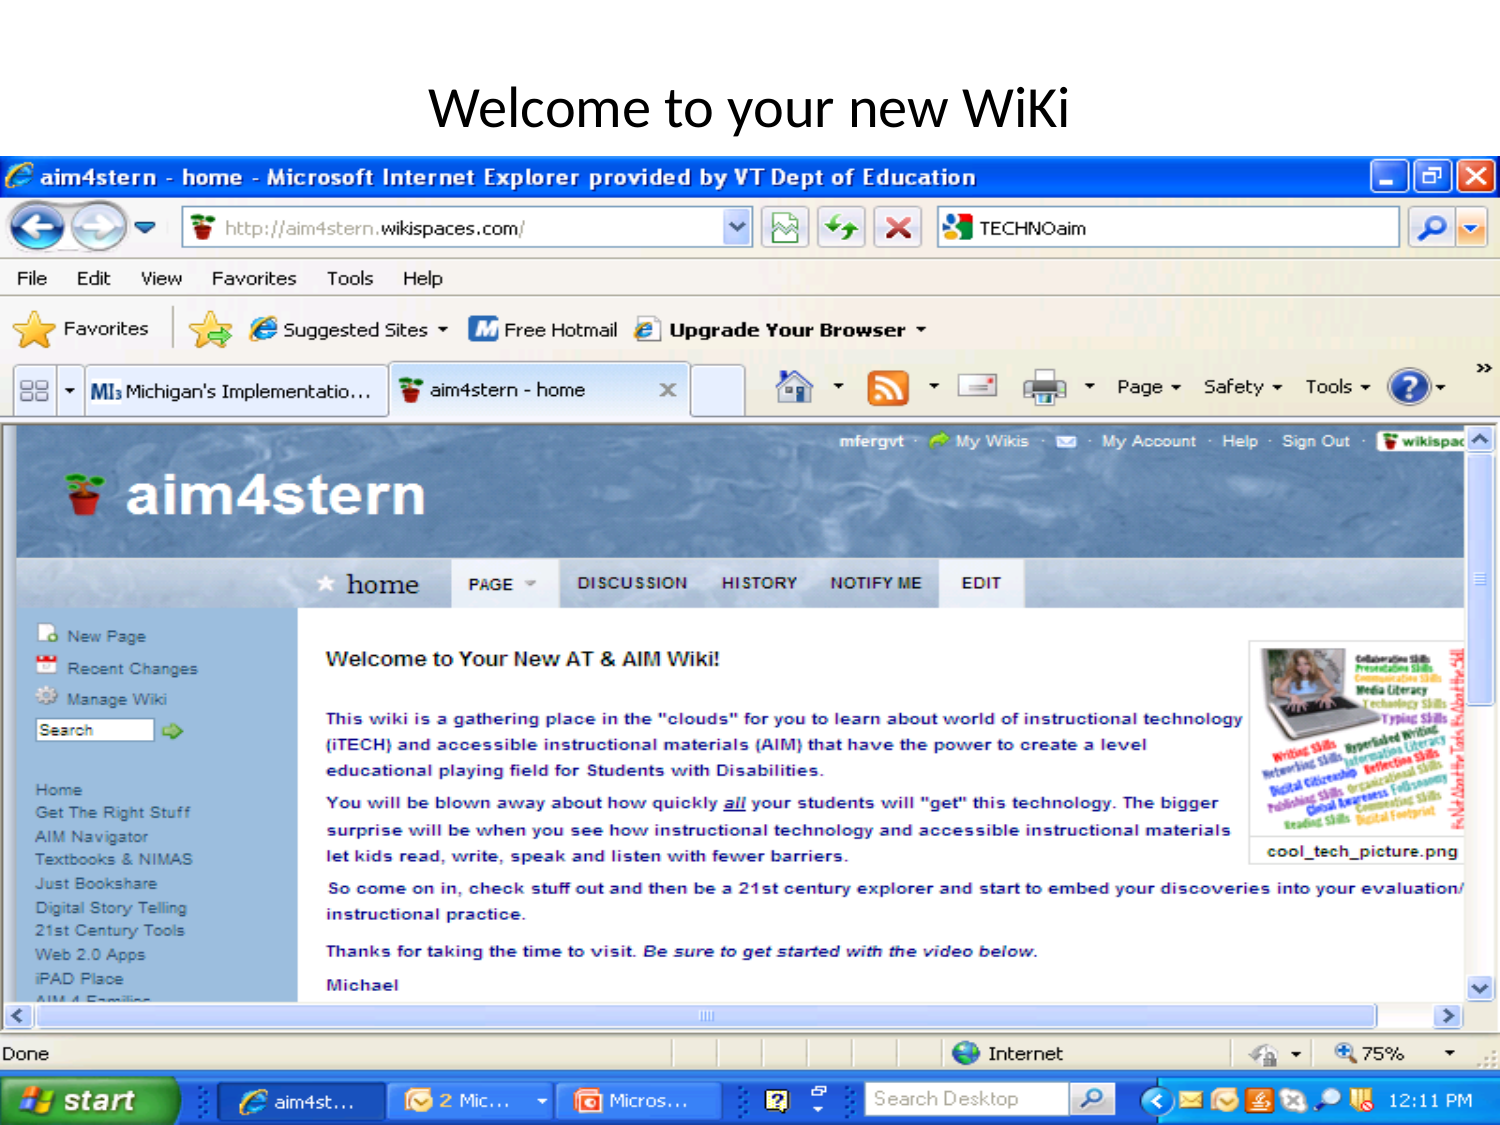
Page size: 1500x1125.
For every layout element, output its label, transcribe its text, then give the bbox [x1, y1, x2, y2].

title Welcome to your new WiKi [75, 45, 1425, 154]
picture [0, 156, 1500, 1125]
